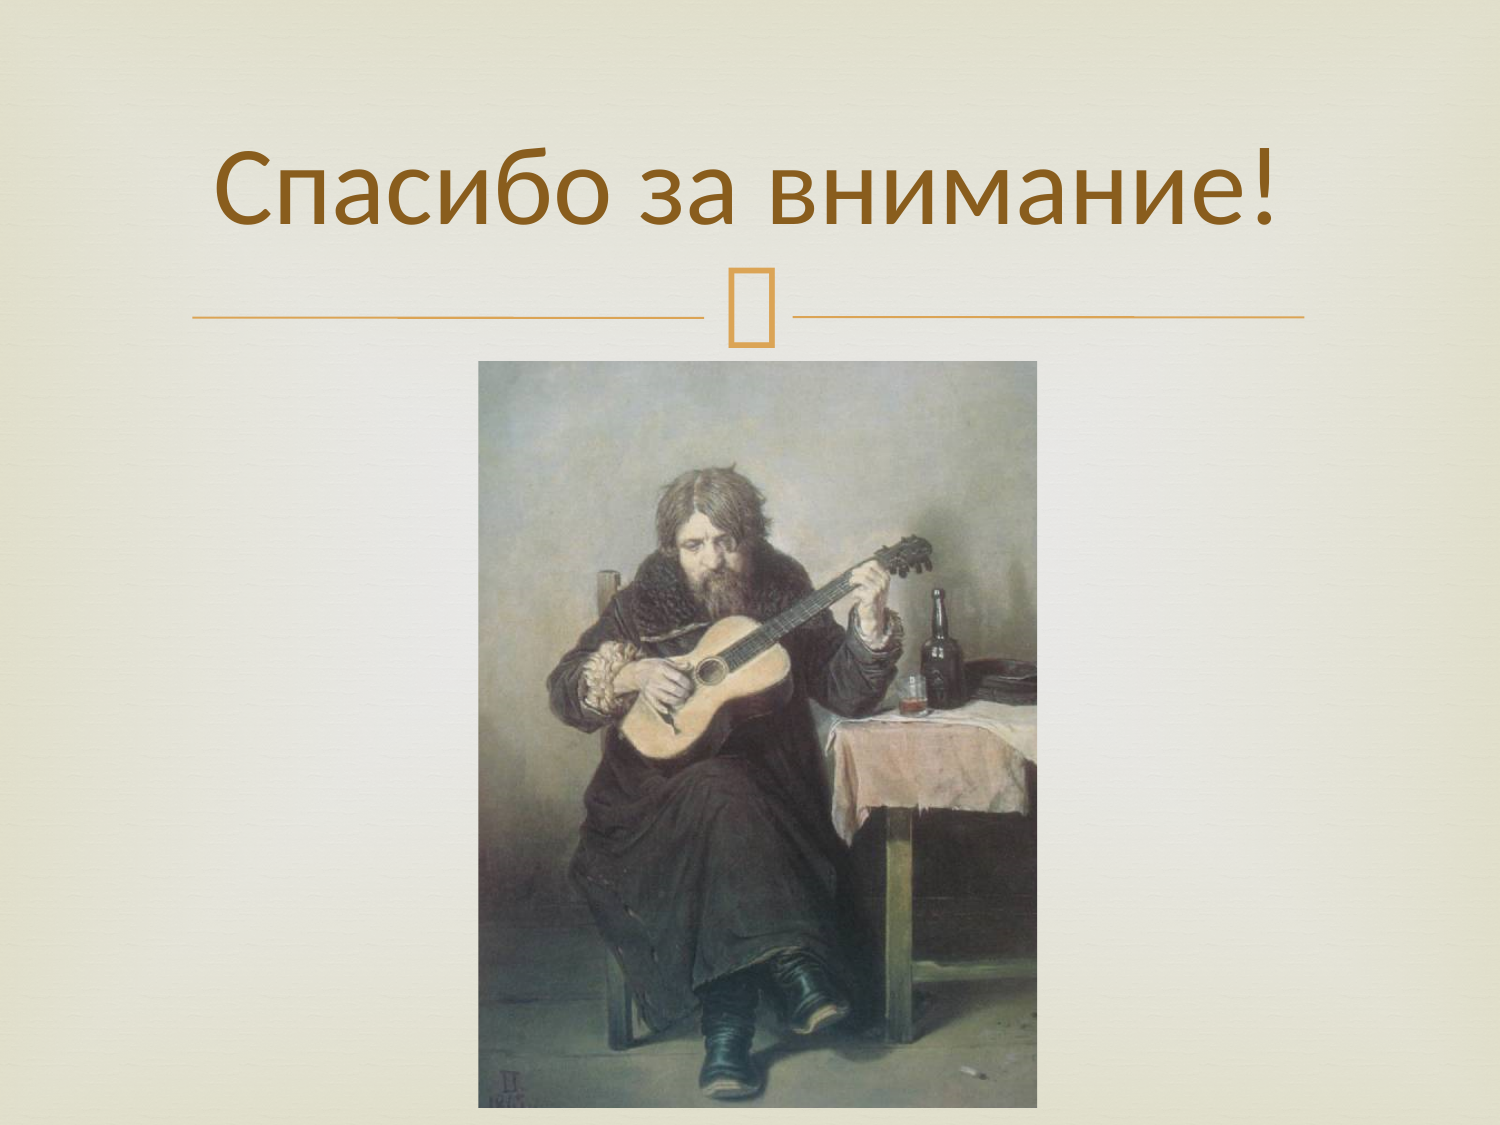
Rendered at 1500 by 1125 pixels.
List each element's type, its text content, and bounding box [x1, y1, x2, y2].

title Спасибо за внимание! [112, 93, 1386, 267]
picture [477, 361, 1038, 1108]
